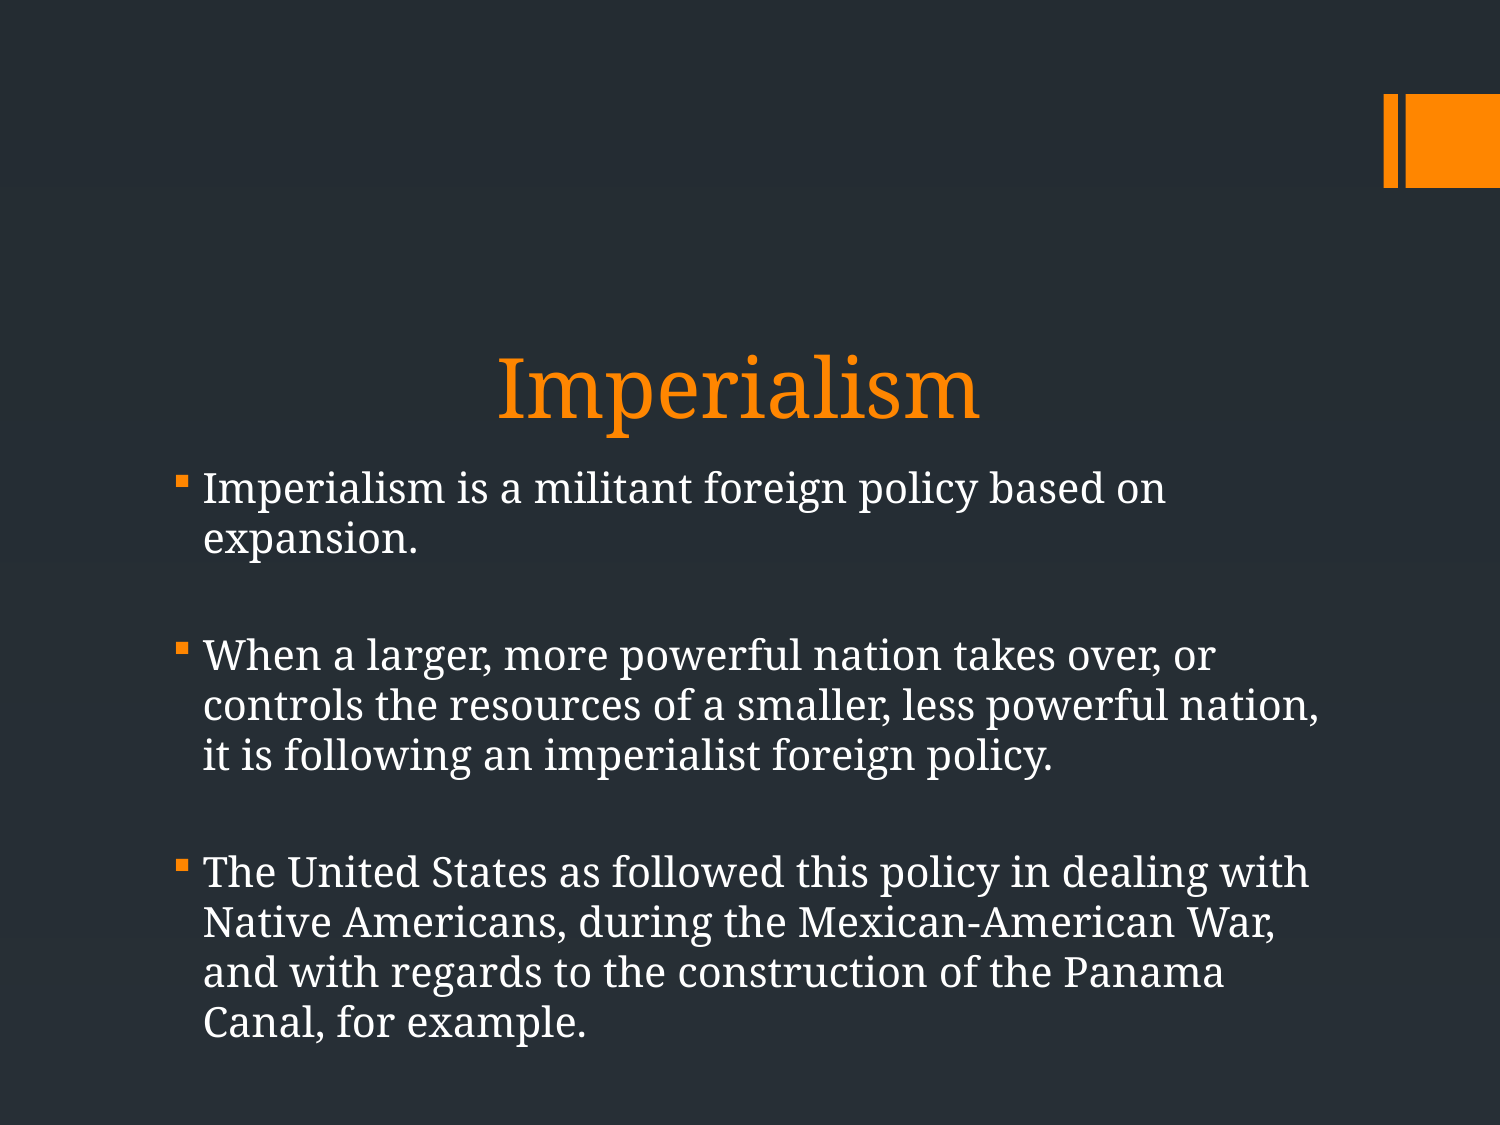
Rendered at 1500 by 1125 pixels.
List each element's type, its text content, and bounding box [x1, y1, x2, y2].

list Imperialism is a militant foreign policy based on expansion. When a larger, more powerful nation takes over, or controls the resources of a smaller, less powerful nation, it is following an imperialist foreign policy. The United States as followed this policy in dealing with Native Americans, during the Mexican-American War, and with regards to the construction of the Panama Canal, for example. [150, 454, 1350, 1035]
title Imperialism [150, 253, 1350, 443]
